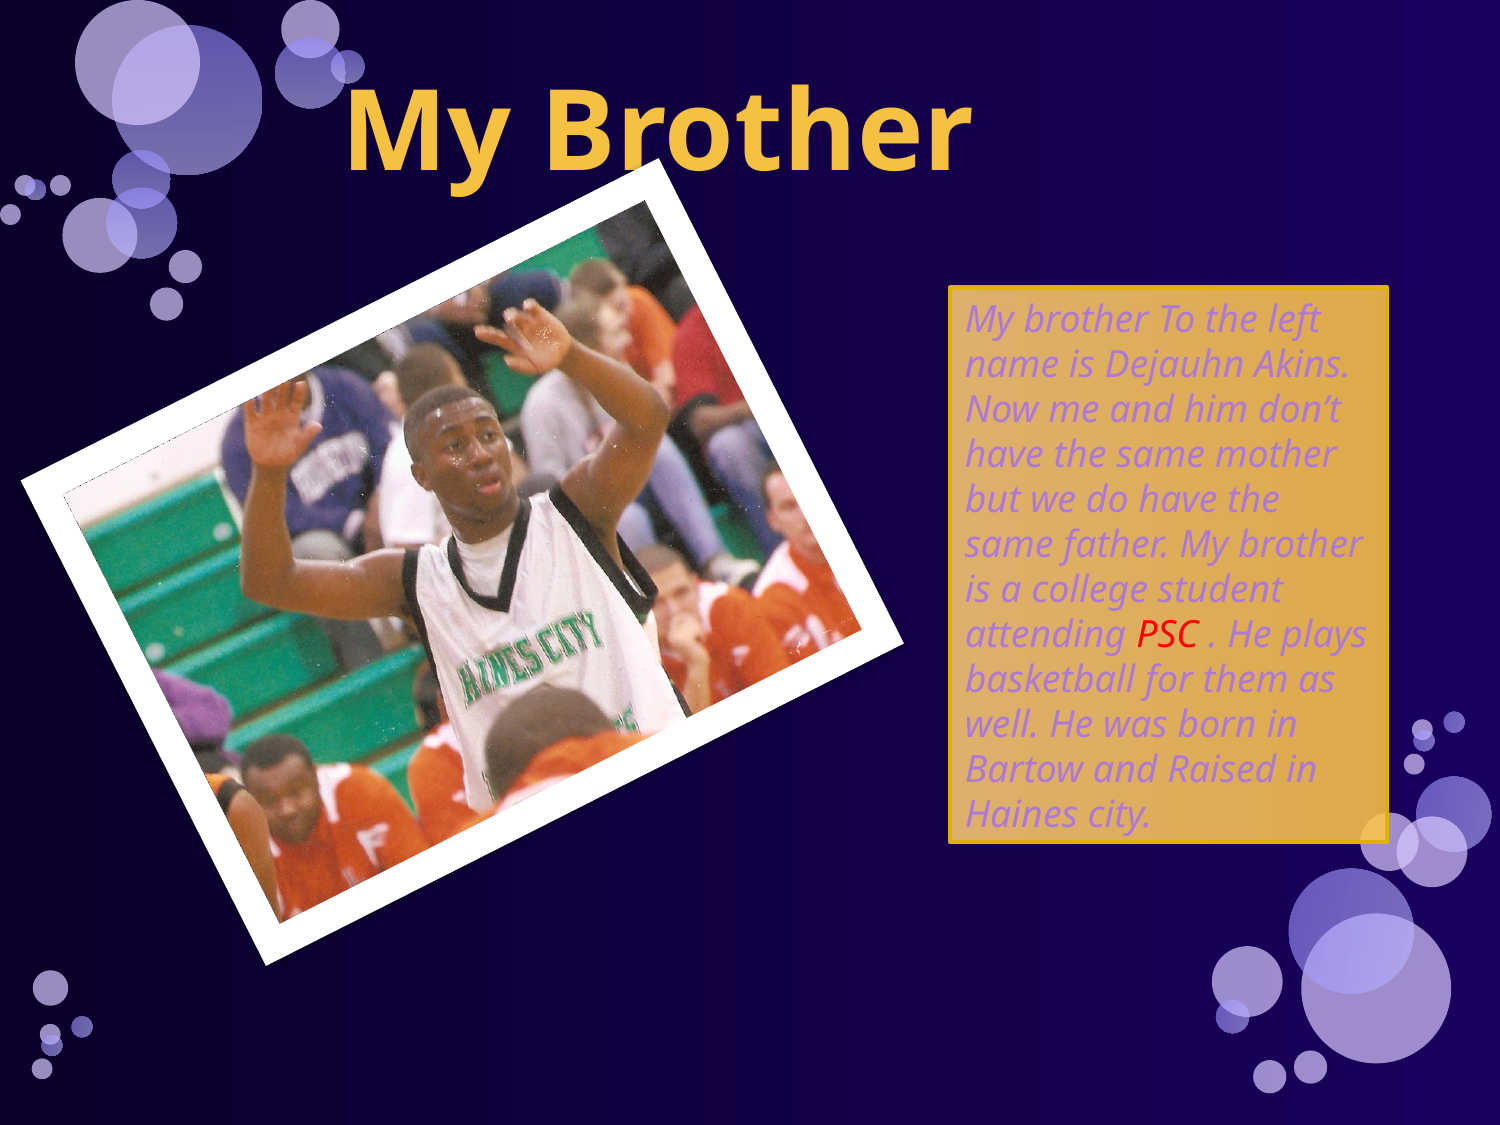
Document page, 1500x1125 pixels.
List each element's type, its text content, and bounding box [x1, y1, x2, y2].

text_box My Brother [326, 49, 990, 200]
picture [64, 201, 861, 923]
text_box My brother To the left name is Dejauhn Akins. Now me and him don’t have the same mother but we do have the same father. My brother is a college student attending PSC . He plays basketball for them as well. He was born in Bartow and Raised in Haines city. [948, 285, 1389, 844]
